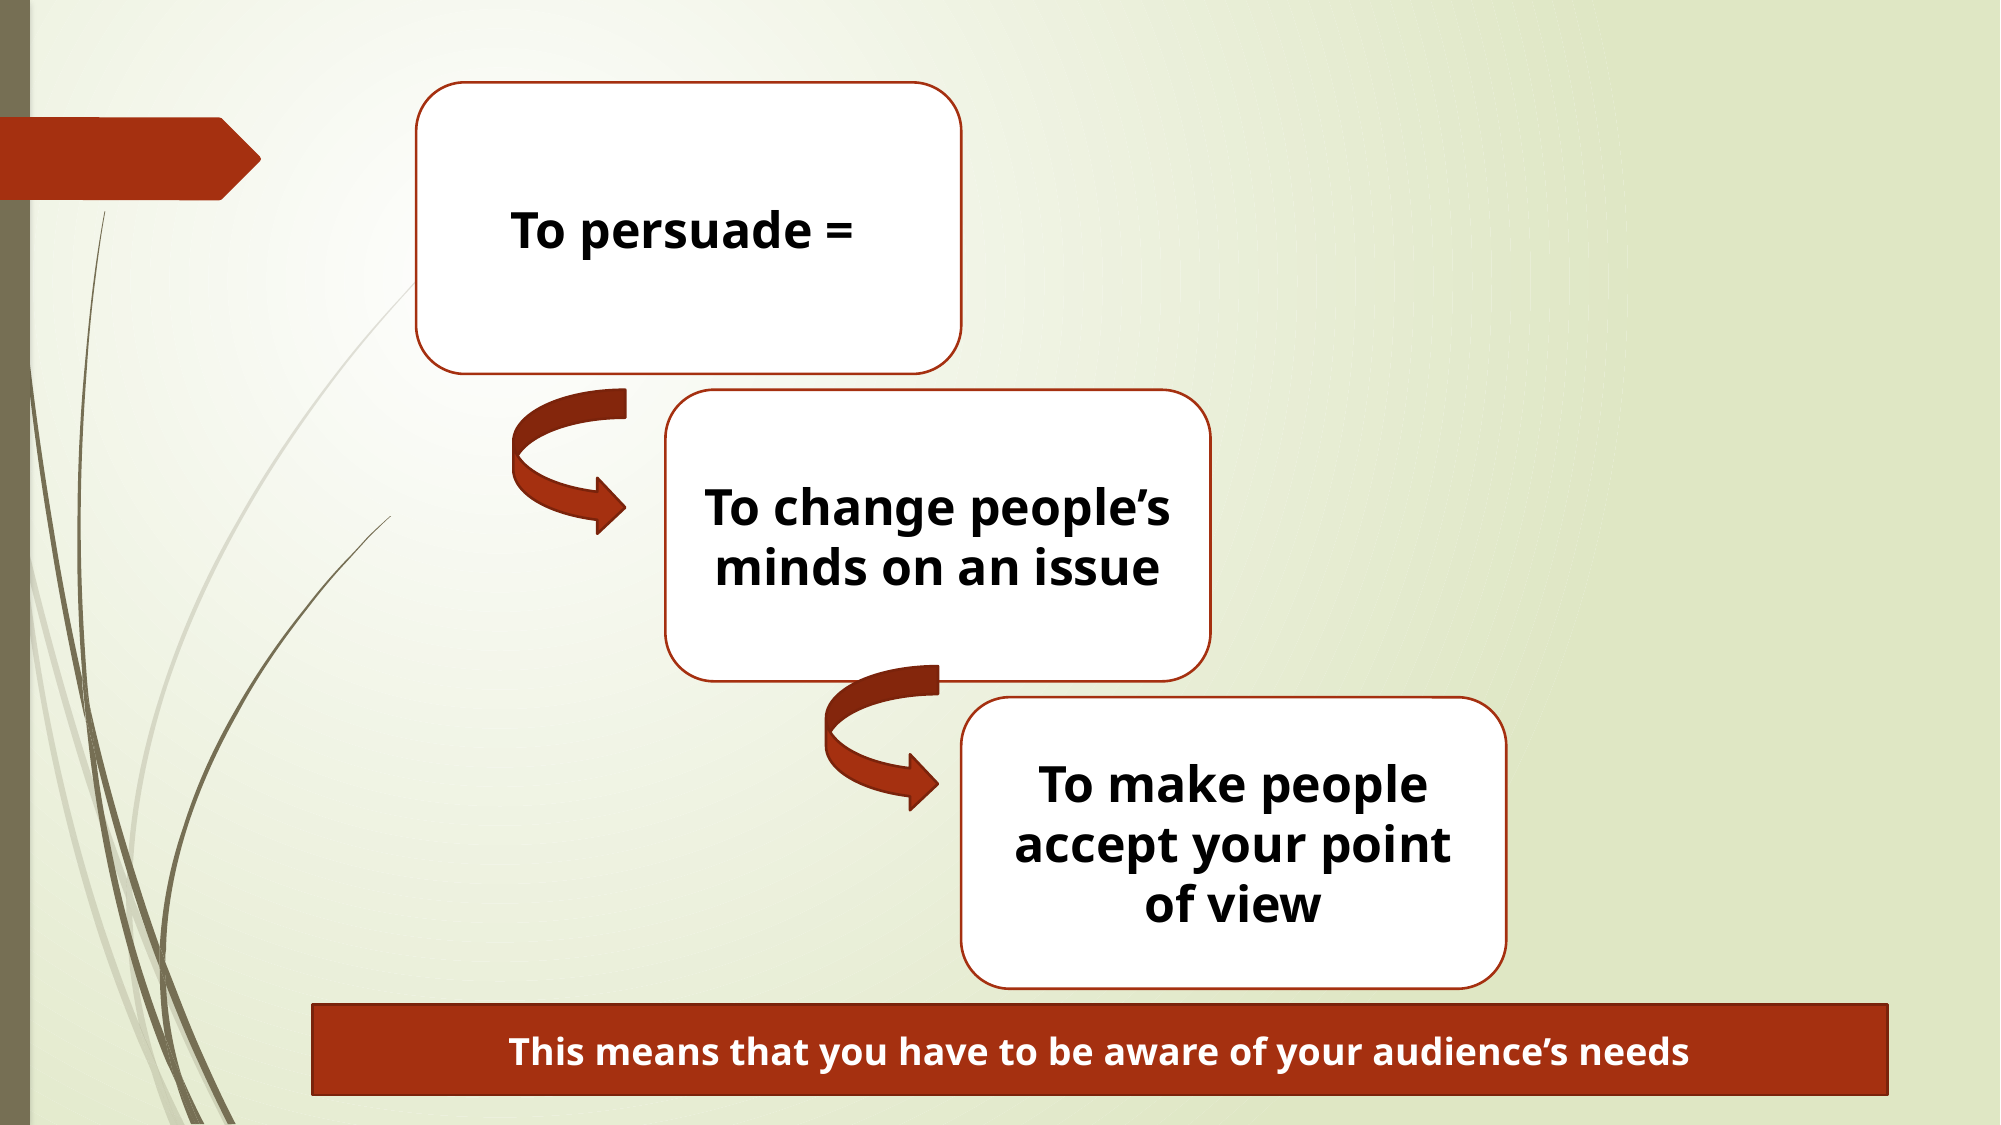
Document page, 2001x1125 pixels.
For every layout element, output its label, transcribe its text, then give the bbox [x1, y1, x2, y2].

text_box [824, 664, 940, 812]
text_box [512, 388, 627, 535]
text_box To make people accept your point of view [959, 695, 1508, 991]
text_box To persuade = [414, 81, 963, 376]
text_box This means that you have to be aware of your audience’s needs [311, 1003, 1889, 1096]
text_box To change people’s minds on an issue [664, 388, 1212, 683]
